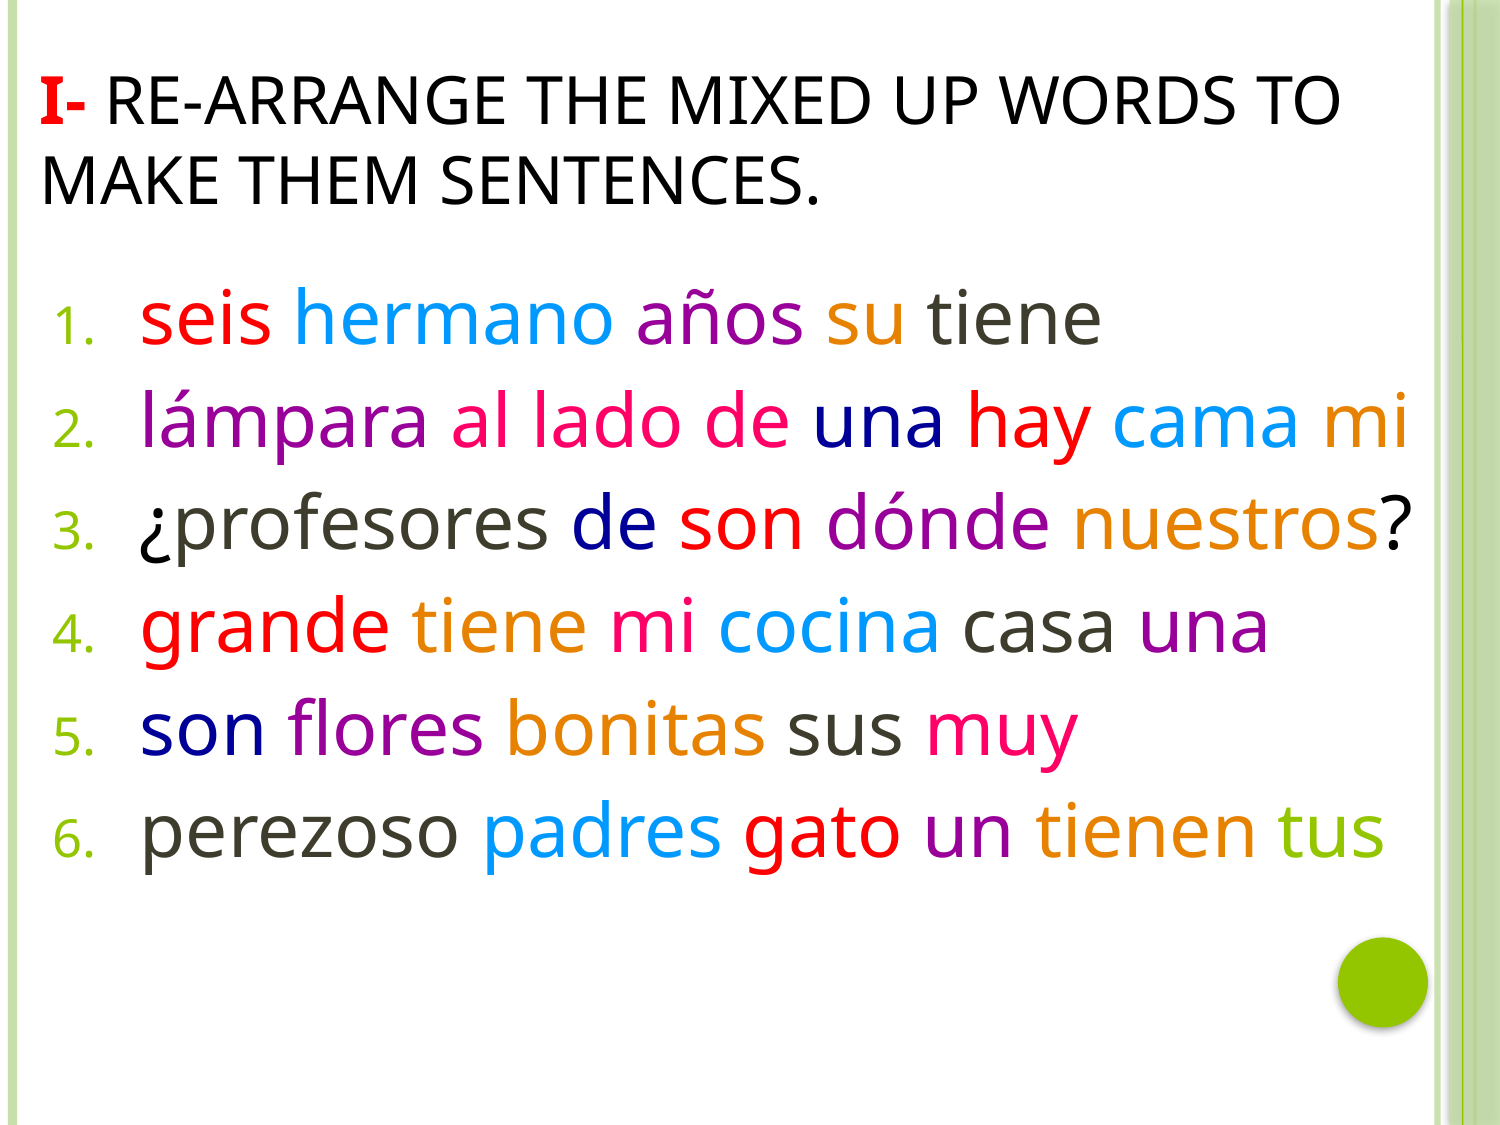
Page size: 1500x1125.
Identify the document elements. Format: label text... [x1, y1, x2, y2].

list seis hermano años su tiene lámpara al lado de una hay cama mi ¿profesores de son dónde nuestros? grande tiene mi cocina casa una son flores bonitas sus muy perezoso padres gato un tienen tus [37, 262, 1500, 1006]
title I- Re-arrange the mixed up words to make them sentences. [24, 38, 1488, 225]
